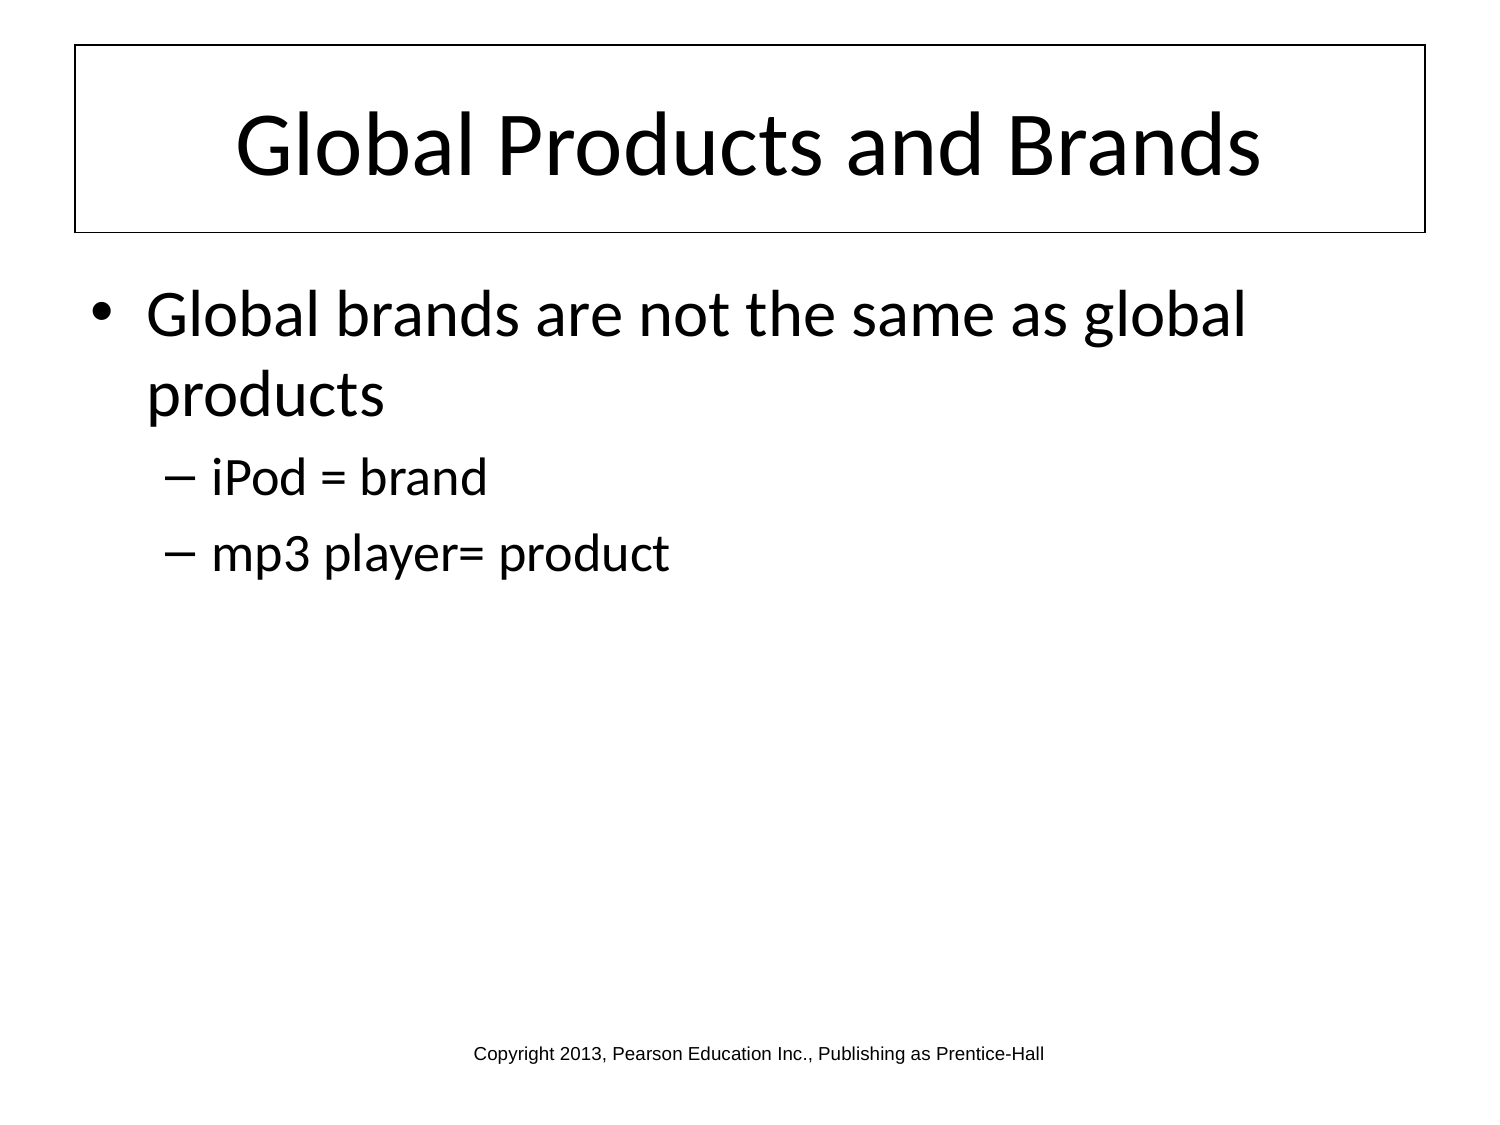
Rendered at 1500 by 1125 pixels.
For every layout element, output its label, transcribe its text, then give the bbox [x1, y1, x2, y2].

title Global Products and Brands [74, 44, 1426, 233]
list Global brands are not the same as global products iPod = brand mp3 player= product [74, 262, 1426, 1006]
text_box Copyright 2013, Pearson Education Inc., Publishing as Prentice-Hall [459, 1033, 1059, 1094]
